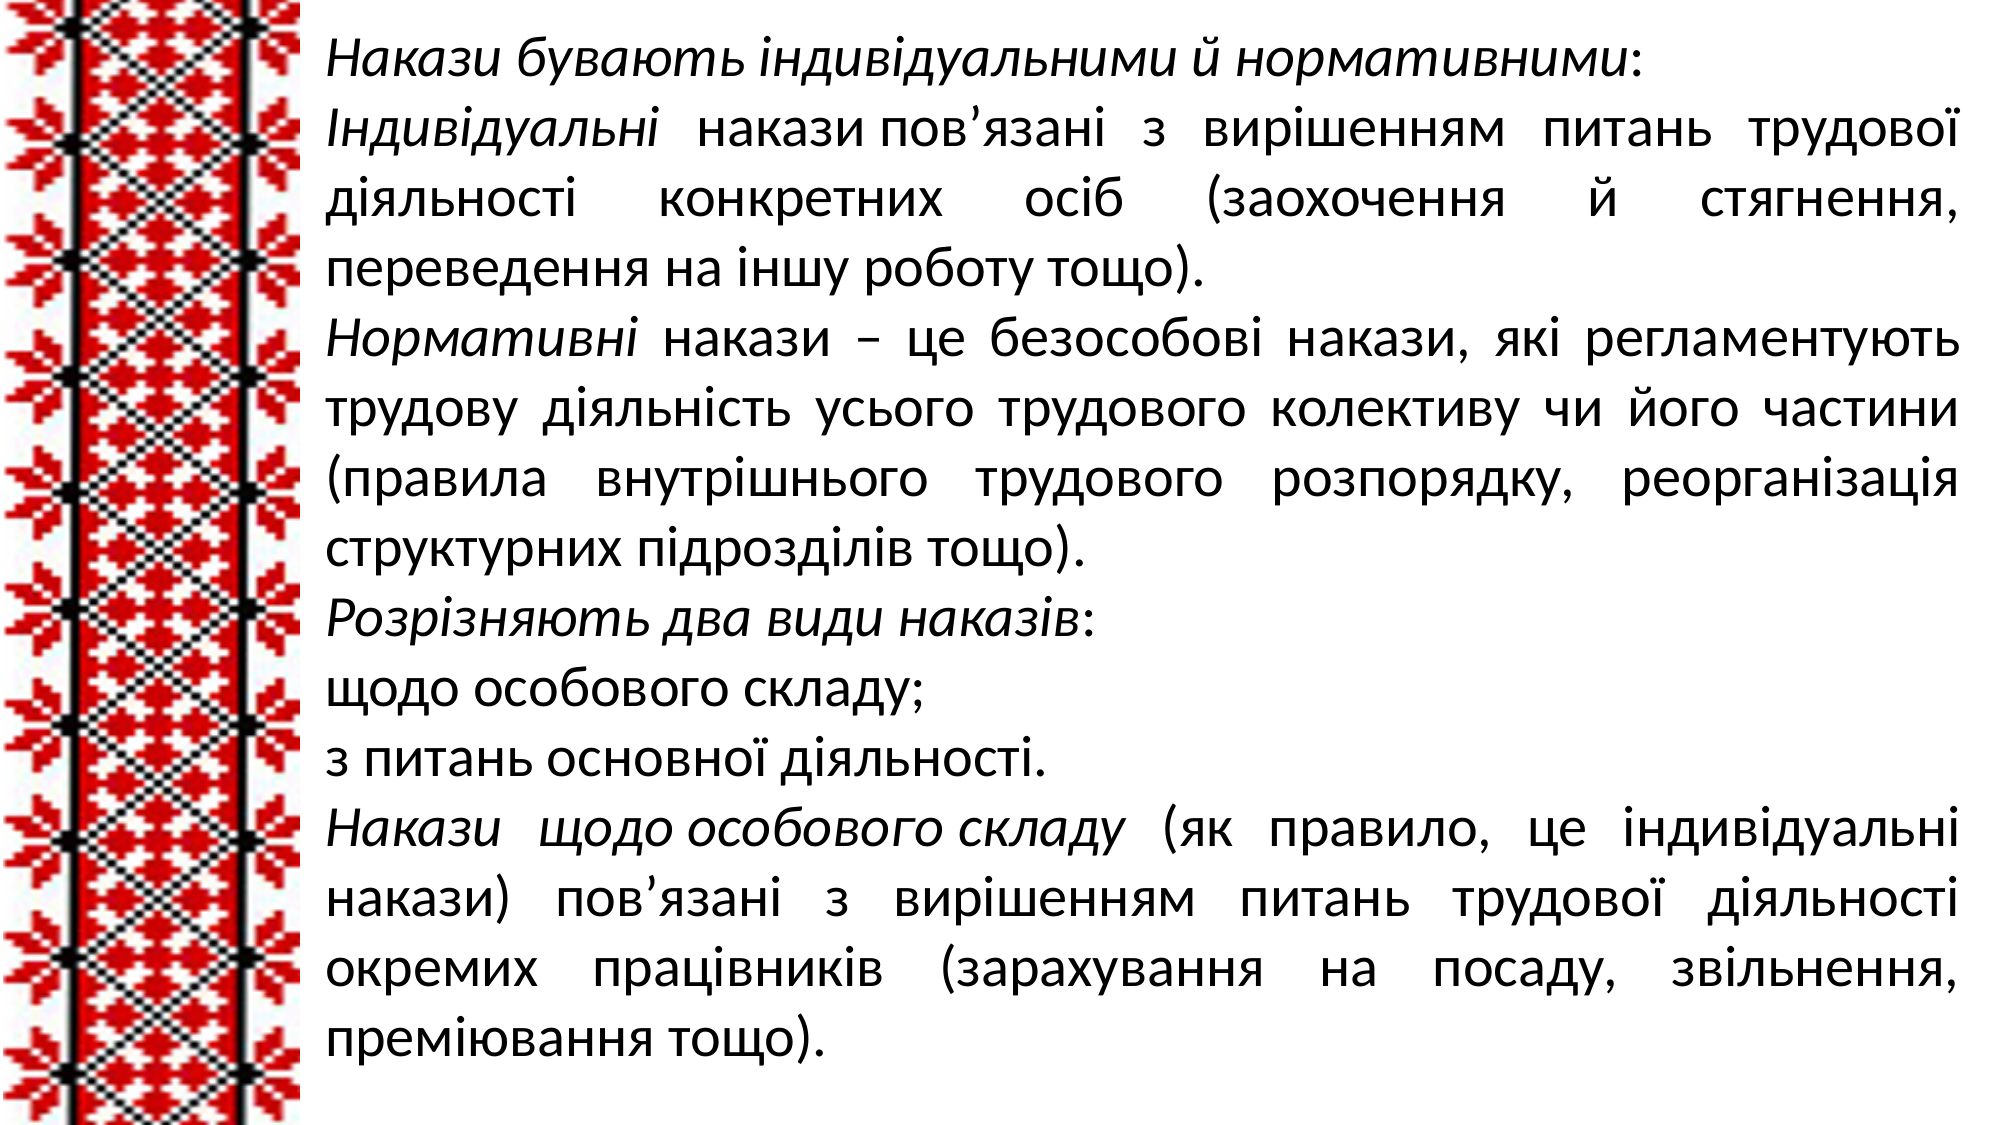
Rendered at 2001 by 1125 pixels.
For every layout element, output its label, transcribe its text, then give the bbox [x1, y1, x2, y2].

picture [3, 0, 300, 1125]
text_box Накази бувають індивідуальними й нормативними: Індивідуальні накази пов’язані з вирішенням питань трудової діяльності конкретних осіб (заохочення й стягнення, переведення на іншу роботу тощо). Нормативні накази – це безособові накази, які регла­ментують трудову діяльність усього трудового колек­тиву чи його частини (правила внутрішнього трудово­го розпорядку, реорганізація структурних підрозділів тощо). Розрізняють два види наказів: щодо особового складу; з питань основної діяльності. Накази щодо особового складу (як правило, це індиві­дуальні накази) пов’язані з вирішенням питань трудової діяльності окремих працівників (зарахування на посаду, звільнення, преміювання тощо). [310, 10, 1976, 1075]
